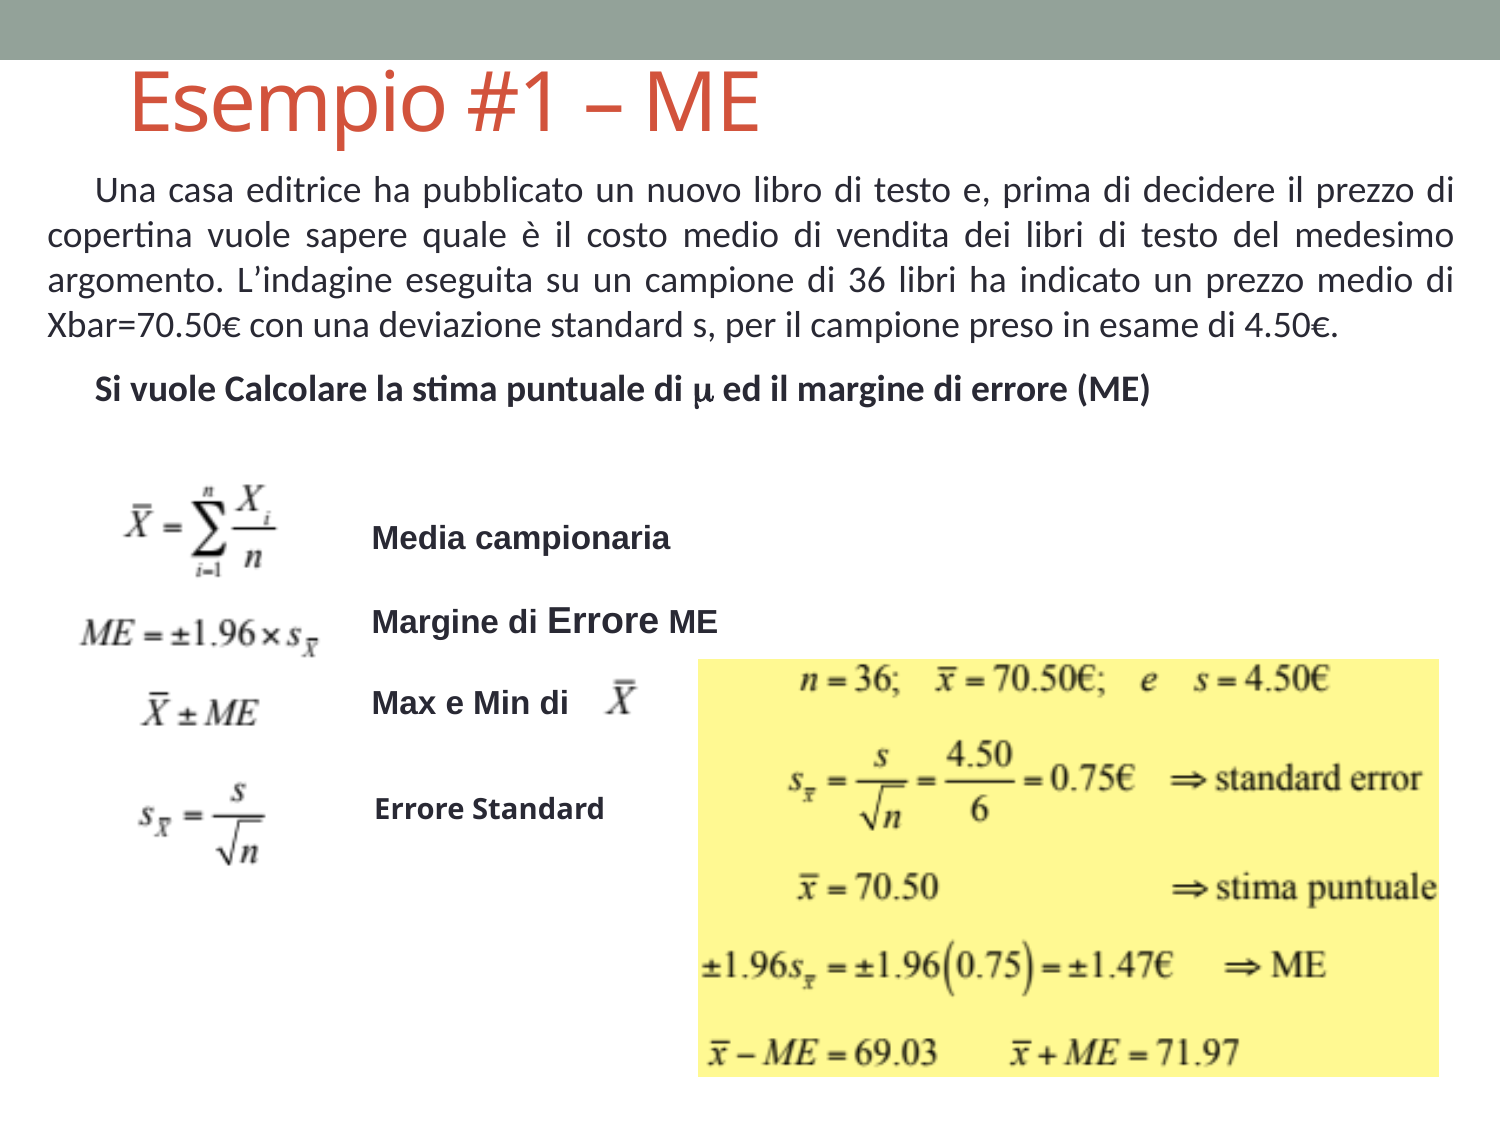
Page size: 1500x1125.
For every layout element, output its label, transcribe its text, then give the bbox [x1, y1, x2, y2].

title Esempio #1 – ME [112, 28, 1388, 157]
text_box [698, 658, 1440, 1077]
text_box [74, 468, 764, 868]
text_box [599, 675, 642, 718]
text_box Una casa editrice ha pubblicato un nuovo libro di testo e, prima di decidere il prezzo di copertina vuole sapere quale è il costo medio di vendita dei libri di testo del medesimo argomento. L’indagine eseguita su un campione di 36 libri ha indicato un prezzo medio di Xbar=70.50€ con una deviazione standard s, per il campione preso in esame di 4.50€. Si vuole Calcolare la stima puntuale di m ed il margine di errore (ME) [32, 157, 1471, 446]
